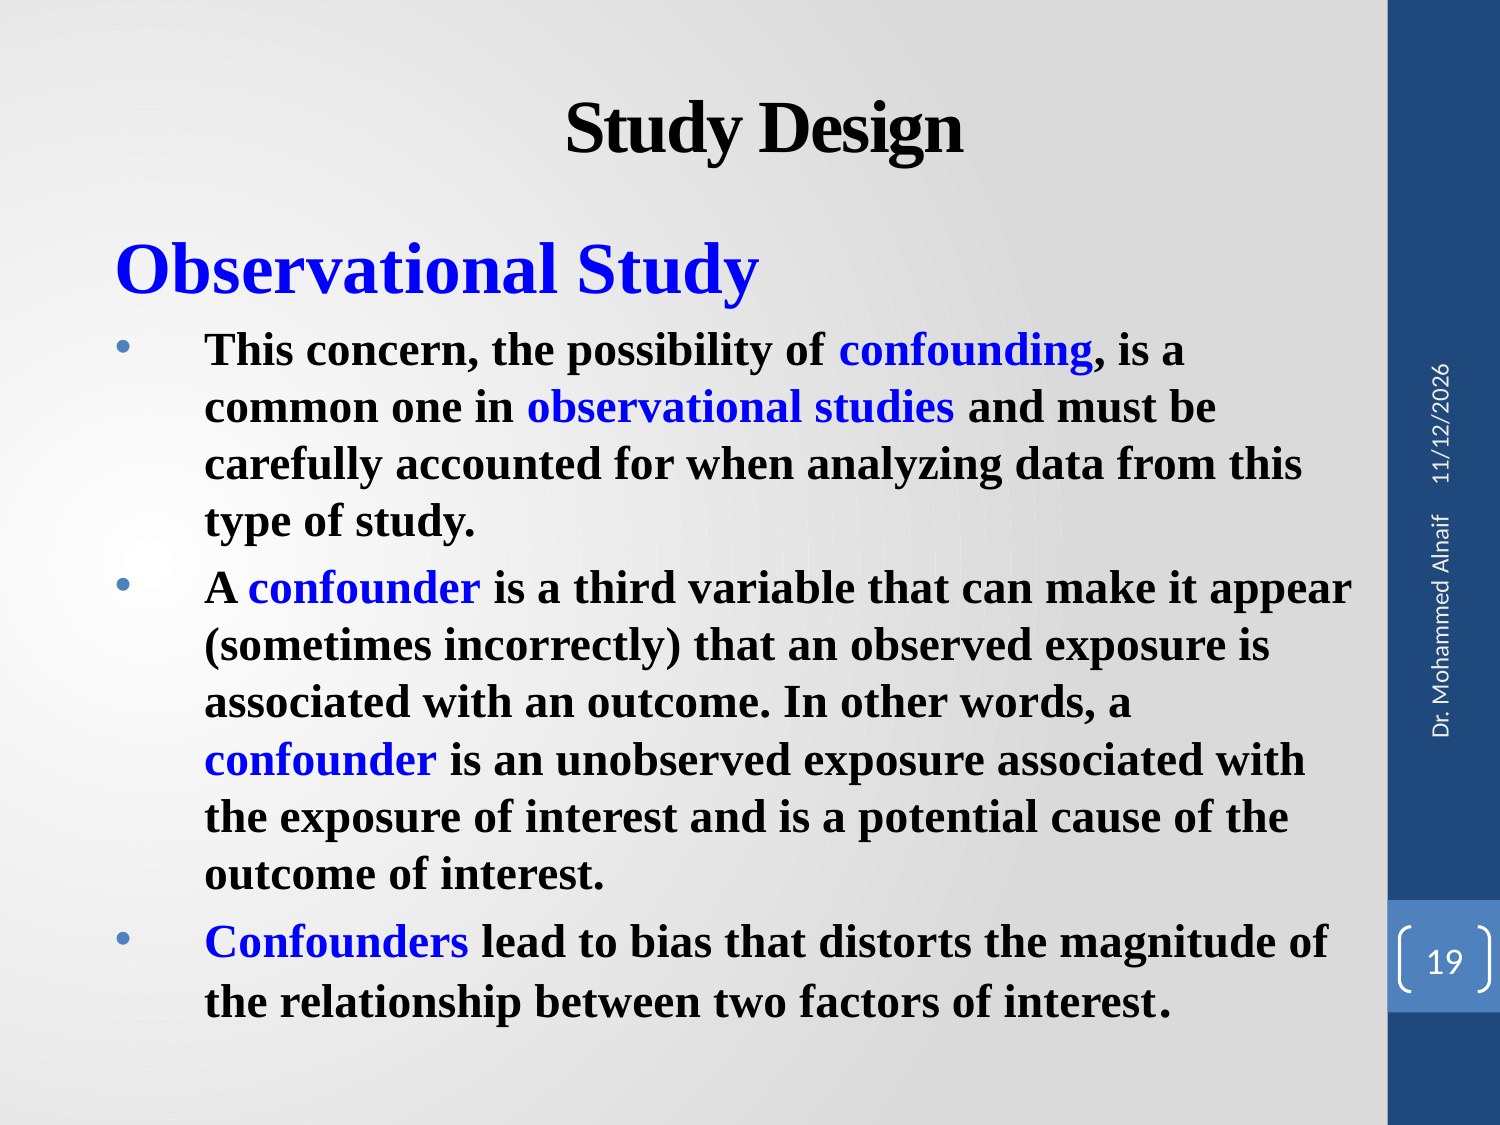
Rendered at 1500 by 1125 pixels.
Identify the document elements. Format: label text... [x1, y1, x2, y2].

slide_number 19 [1397, 925, 1492, 994]
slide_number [1408, 100, 1469, 500]
subtitle Observational Study This concern, the possibility of confounding, is a common one in observational studies and must be carefully accounted for when analyzing data from this type of study. A confounder is a third variable that can make it appear (sometimes incorrectly) that an observed exposure is associated with an outcome. In other words, a confounder is an unobserved exposure associated with the exposure of interest and is a potential cause of the outcome of interest. Confounders lead to bias that distorts the magnitude of the relationship between two factors of interest. [99, 212, 1375, 1038]
title Study Design [112, 66, 1388, 175]
footer Dr. Mohammed Alnaif [1408, 500, 1469, 889]
